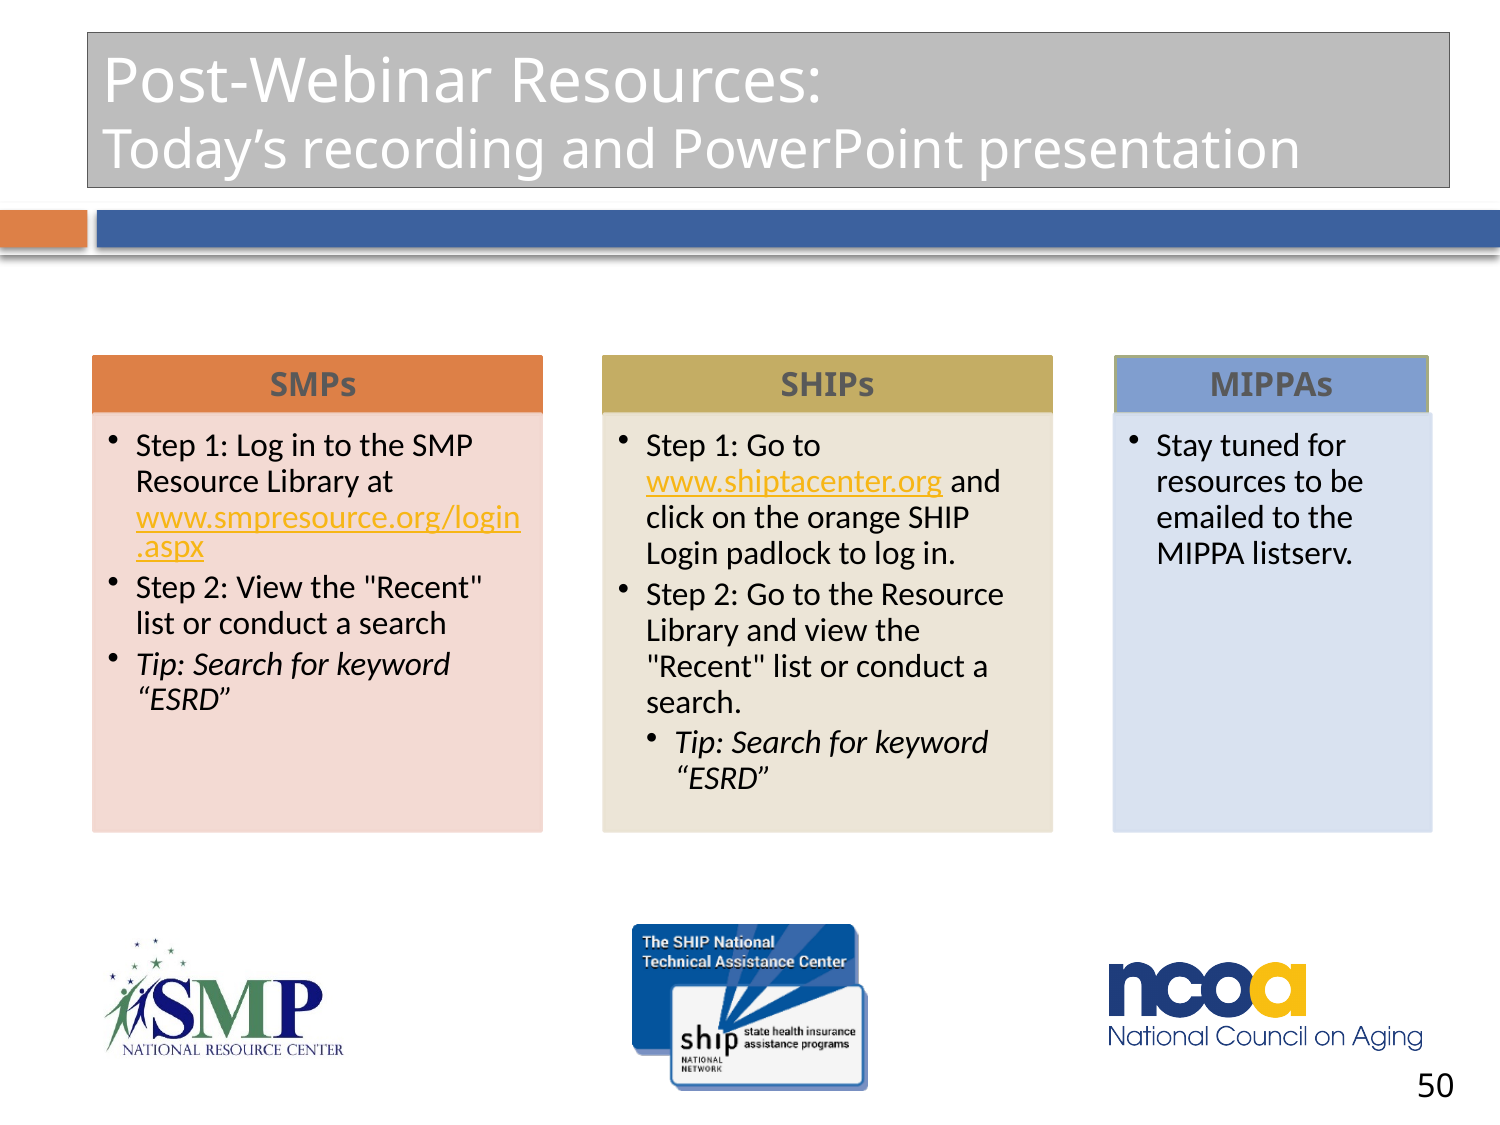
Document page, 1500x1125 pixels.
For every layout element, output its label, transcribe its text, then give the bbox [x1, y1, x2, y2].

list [62, 174, 1463, 1013]
picture [631, 924, 868, 1091]
picture [87, 912, 362, 1076]
title Post-Webinar Resources: Today’s recording and PowerPoint presentation [87, 32, 1450, 173]
picture [1109, 962, 1423, 1051]
slide_number 50 [1370, 1056, 1500, 1117]
